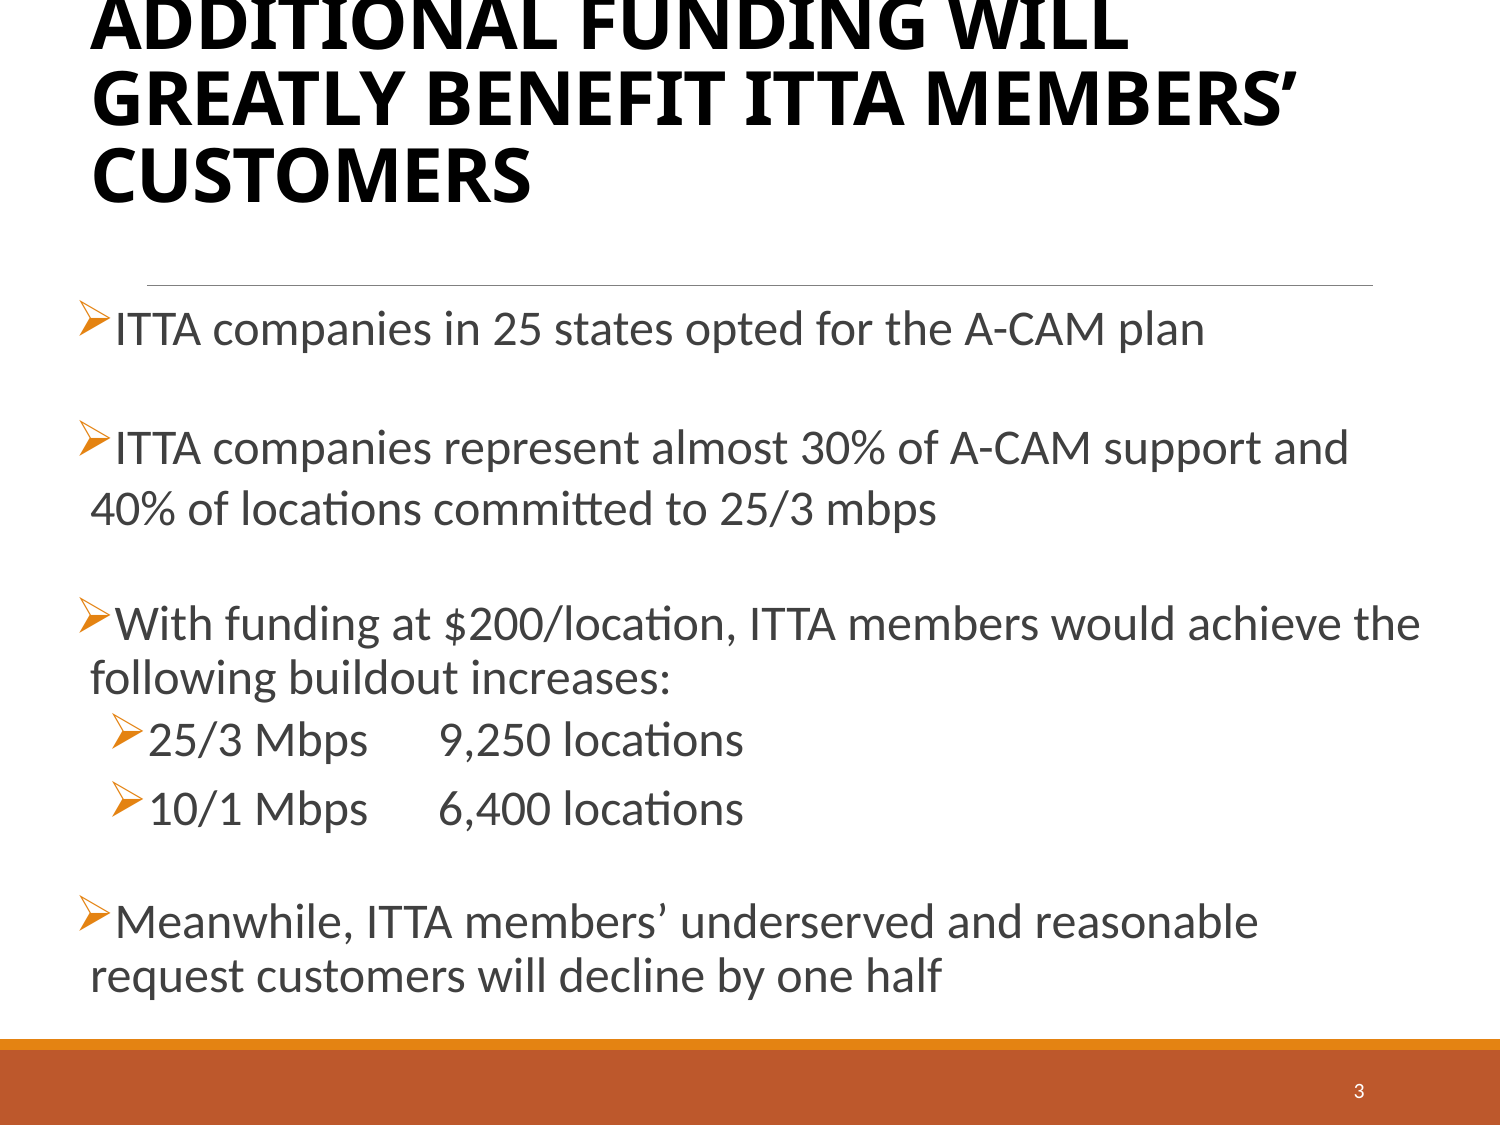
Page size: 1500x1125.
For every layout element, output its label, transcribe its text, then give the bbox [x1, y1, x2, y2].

slide_number 3 [1218, 1059, 1380, 1120]
list ITTA companies in 25 states opted for the A-CAM plan ITTA companies represent almost 30% of A-CAM support and 40% of locations committed to 25/3 mbps With funding at $200/location, ITTA members would achieve the following buildout increases: 25/3 Mbps 9,250 locations 10/1 Mbps 6,400 locations Meanwhile, ITTA members’ underserved and reasonable request customers will decline by one half [75, 287, 1425, 986]
title ADDITIONAL FUNDING WILL GREATLY BENEFIT ITTA MEMBERS’ CUSTOMERS [75, 47, 1373, 225]
